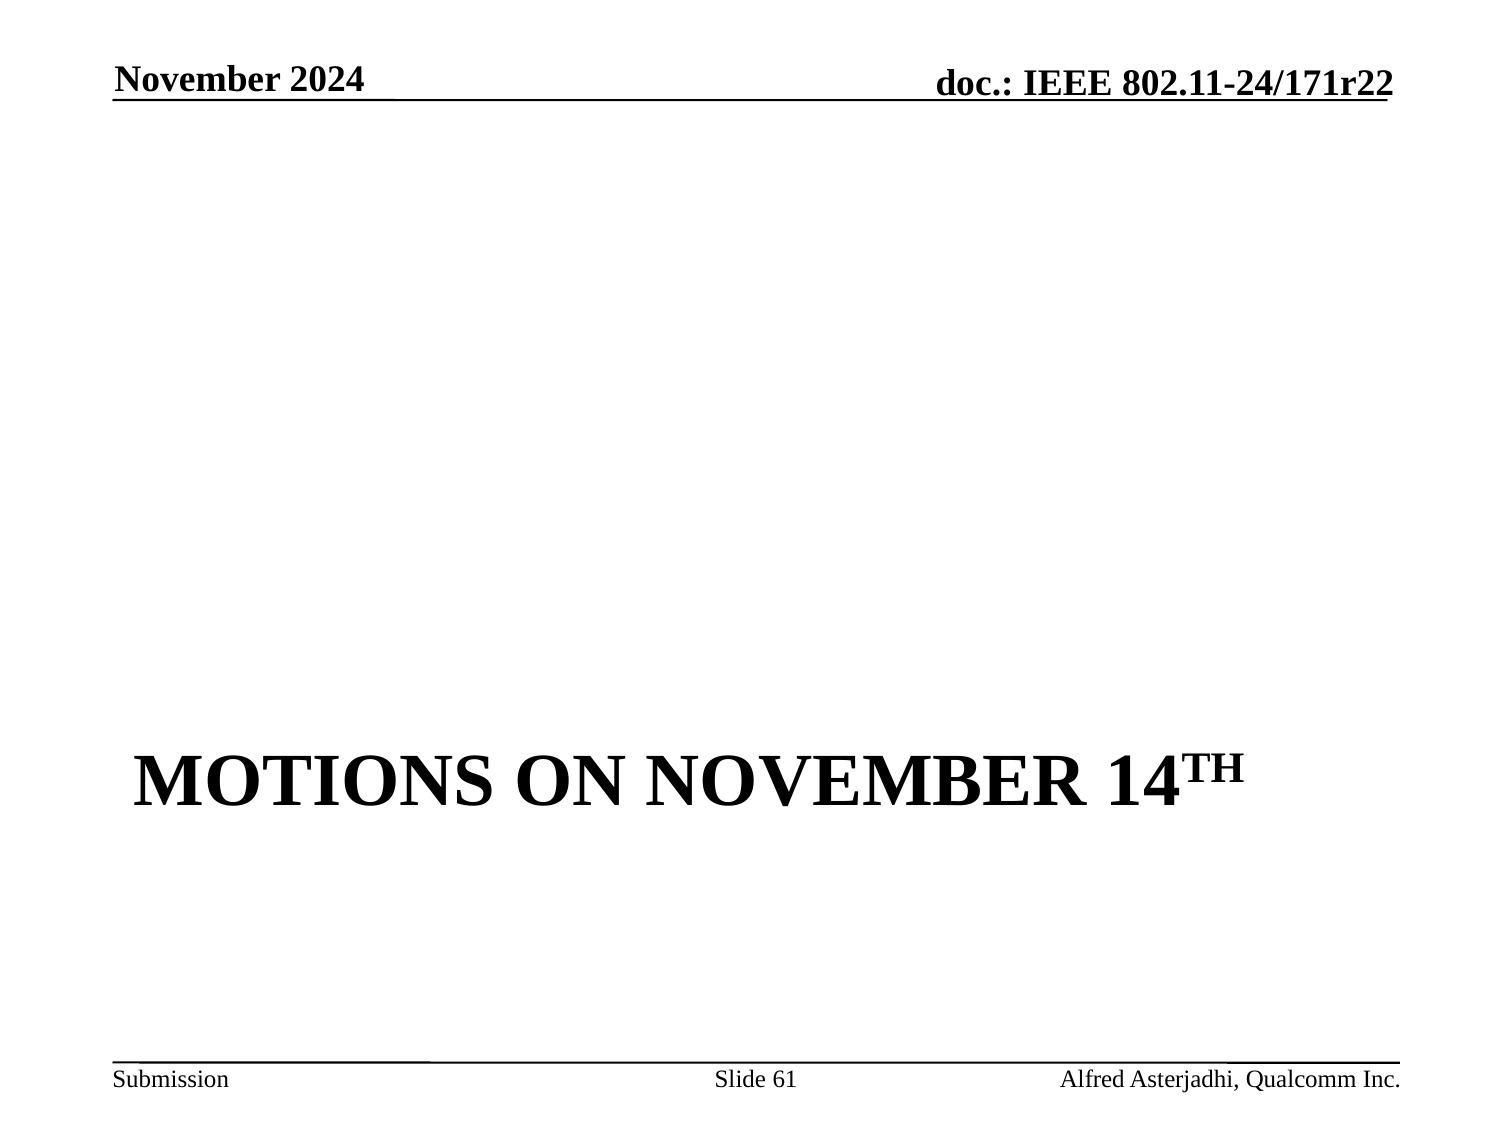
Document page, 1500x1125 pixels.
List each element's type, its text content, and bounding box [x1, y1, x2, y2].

footer Alfred Asterjadhi, Qualcomm Inc. [878, 1061, 1402, 1093]
slide_number Slide 61 [712, 1061, 800, 1123]
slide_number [114, 54, 423, 100]
title Motions on November 14th [118, 722, 1394, 947]
